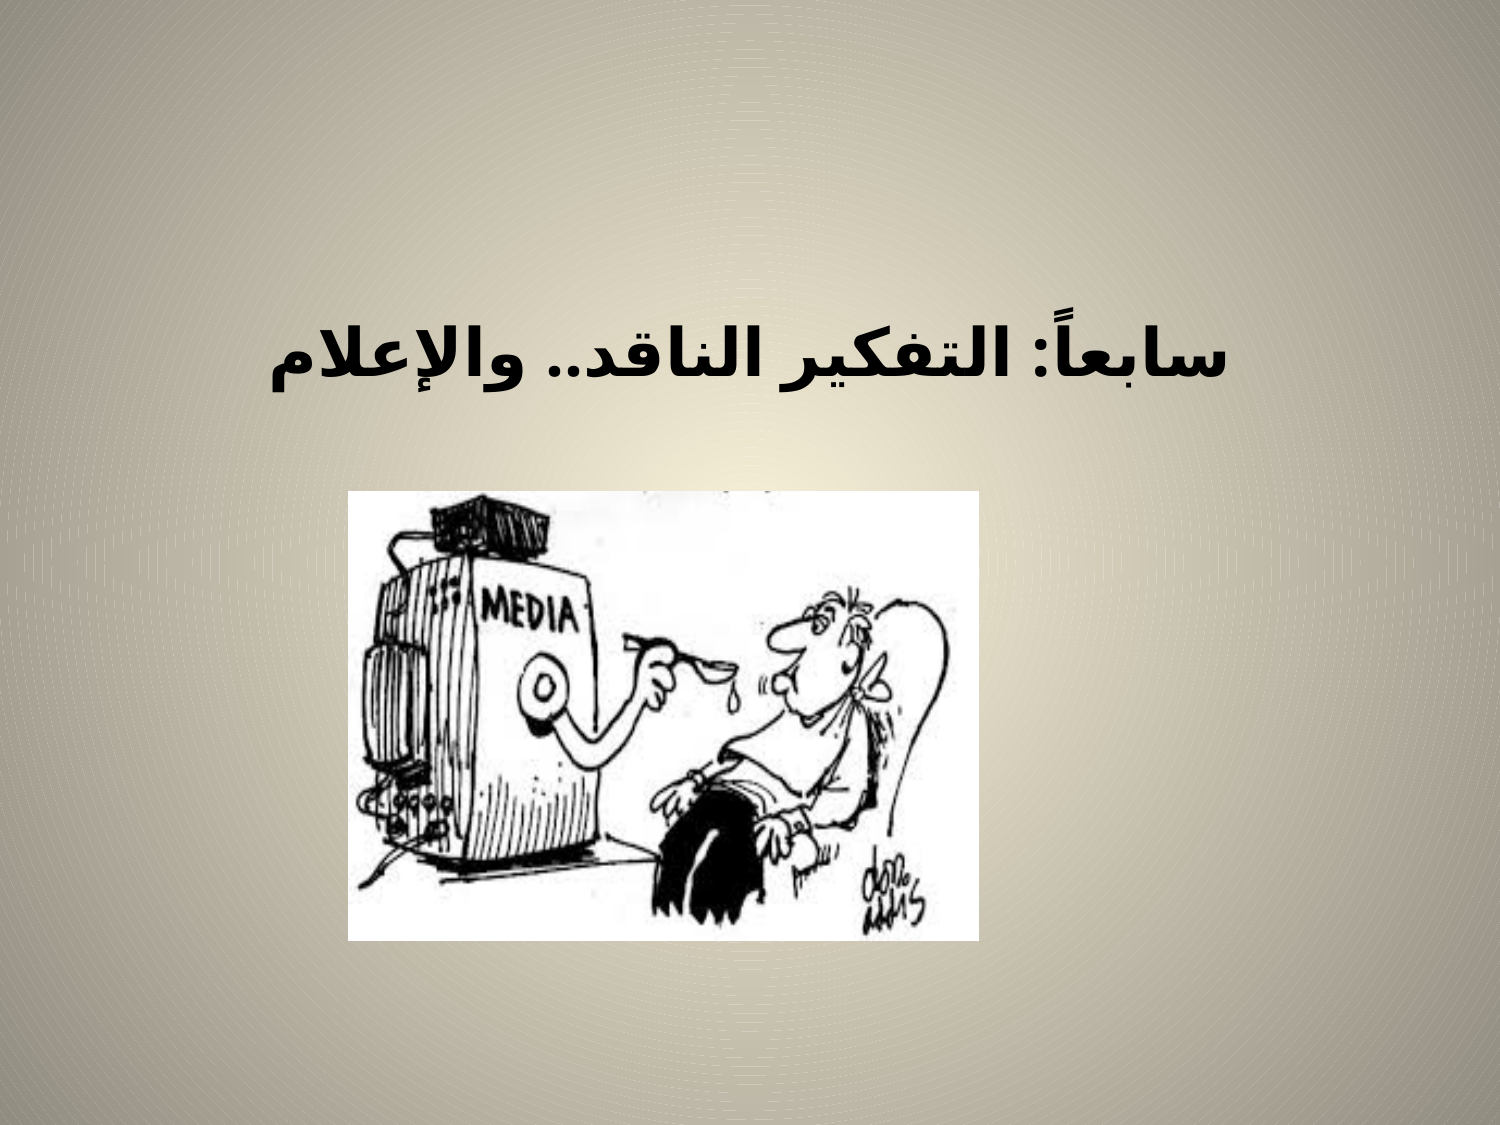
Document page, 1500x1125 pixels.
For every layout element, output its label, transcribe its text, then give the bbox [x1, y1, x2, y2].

picture [348, 491, 979, 941]
list سابعاً: التفكير الناقد.. والإعلام [75, 262, 1425, 1005]
